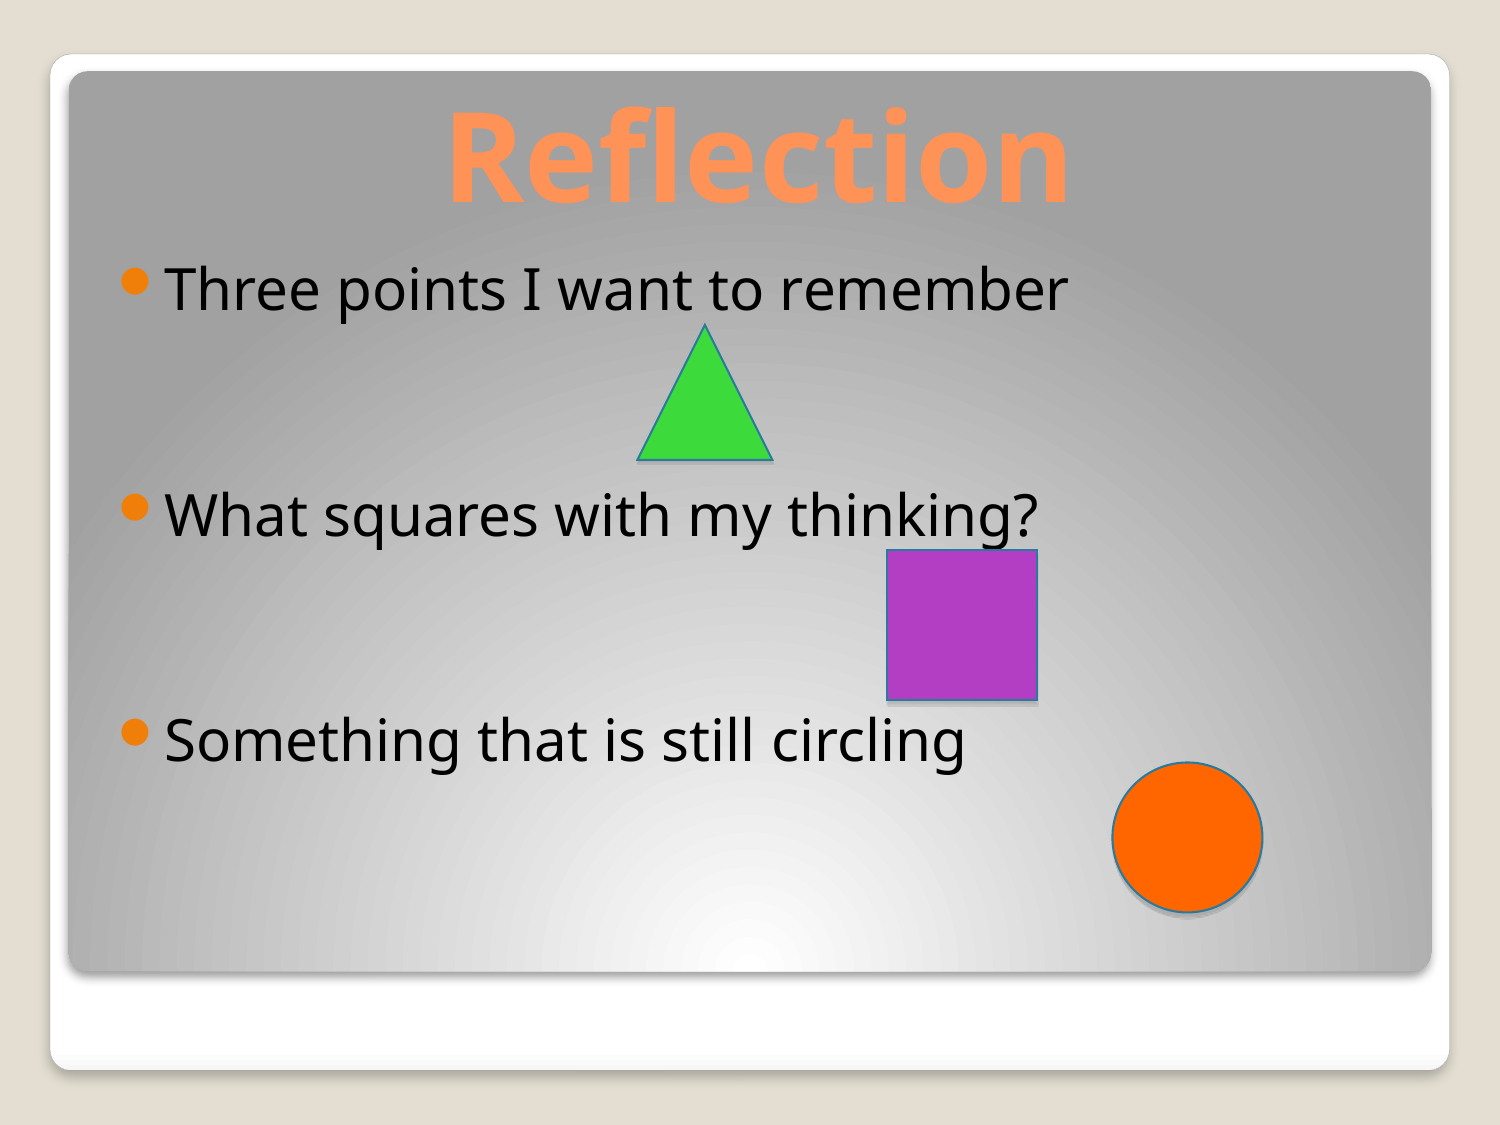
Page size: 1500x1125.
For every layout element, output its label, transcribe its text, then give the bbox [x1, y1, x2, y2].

text_box [1112, 762, 1263, 913]
text_box [637, 324, 773, 460]
list Three points I want to remember What squares with my thinking? Something that is still circling [87, 237, 1430, 925]
title Reflection [87, 62, 1430, 235]
text_box [887, 549, 1038, 700]
